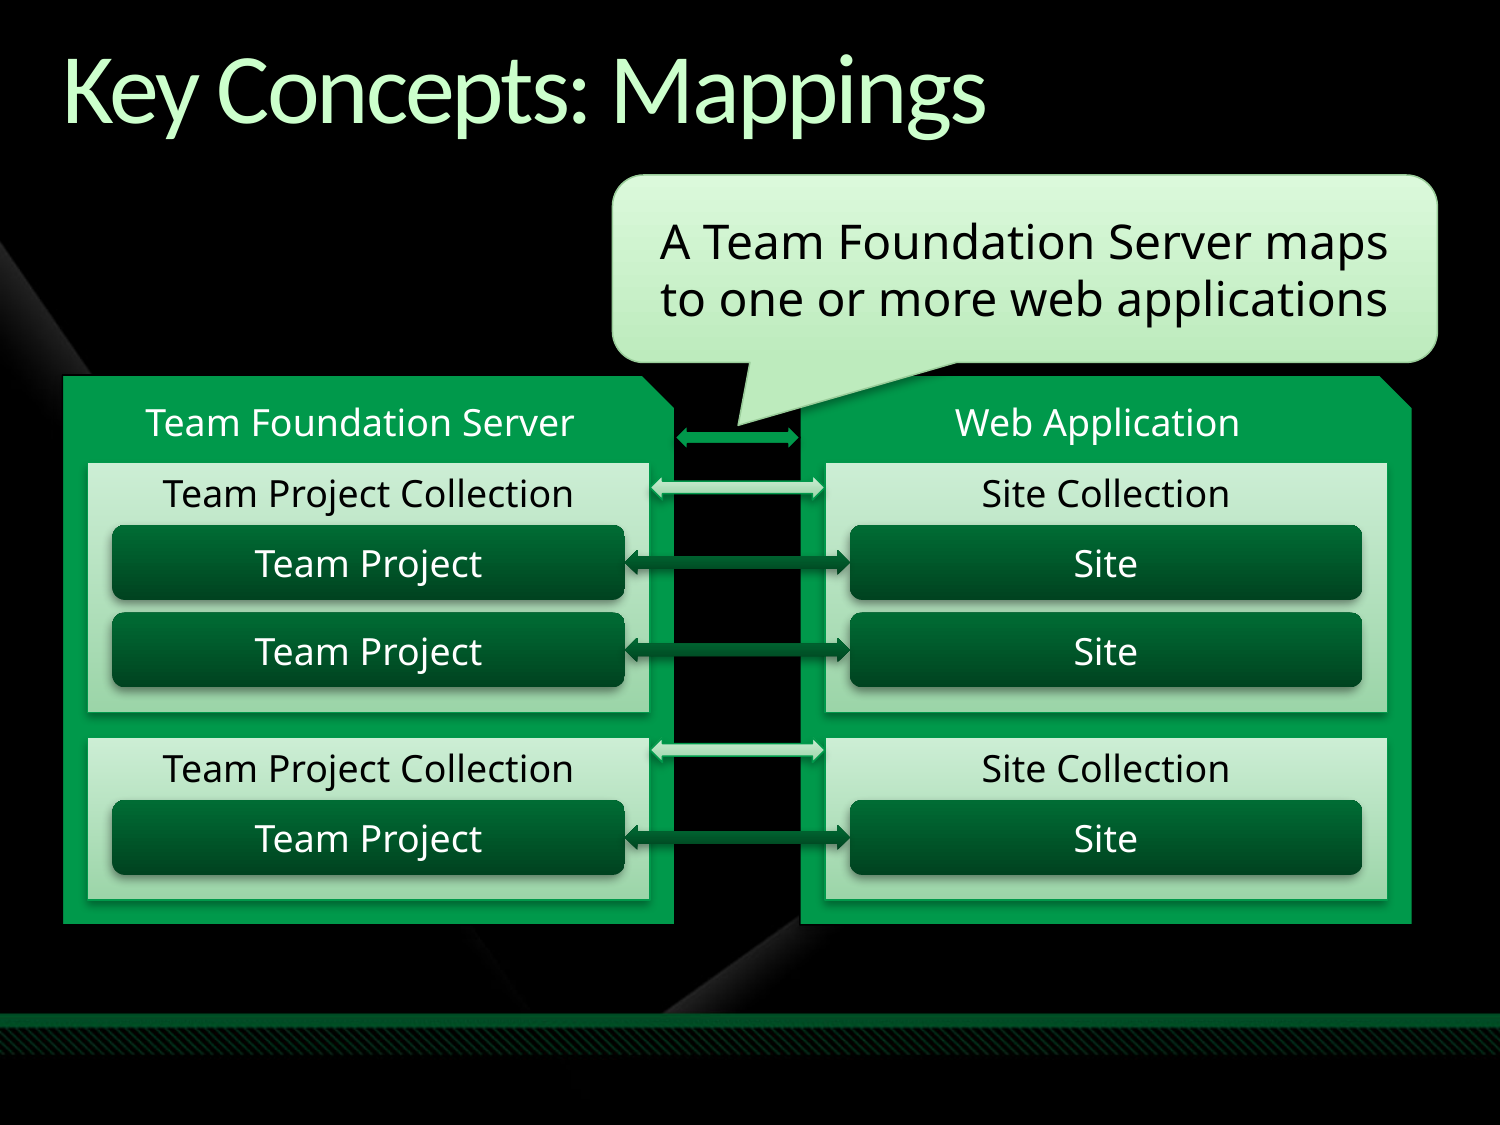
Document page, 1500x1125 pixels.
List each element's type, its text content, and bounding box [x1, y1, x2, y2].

text_box Site [849, 799, 1363, 875]
text_box [649, 736, 826, 764]
text_box Team Project [112, 524, 625, 600]
title Key Concepts: Mappings [62, 37, 1438, 147]
text_box [649, 474, 826, 501]
text_box Team Project [112, 612, 625, 688]
text_box Site Collection [824, 737, 1388, 901]
text_box [624, 637, 850, 663]
text_box Team Foundation Server [61, 374, 676, 926]
text_box [674, 424, 801, 451]
text_box Team Project Collection [87, 737, 651, 901]
text_box Team Project [112, 799, 625, 875]
picture [0, 0, 1500, 1125]
text_box A Team Foundation Server maps to one or more web applications [611, 174, 1439, 427]
text_box Site [849, 524, 1363, 600]
text_box Team Project Collection [87, 462, 651, 713]
text_box Web Application [799, 374, 1414, 926]
text_box [624, 825, 850, 850]
text_box Site Collection [824, 462, 1388, 713]
text_box Site [849, 612, 1363, 688]
text_box [624, 549, 850, 575]
